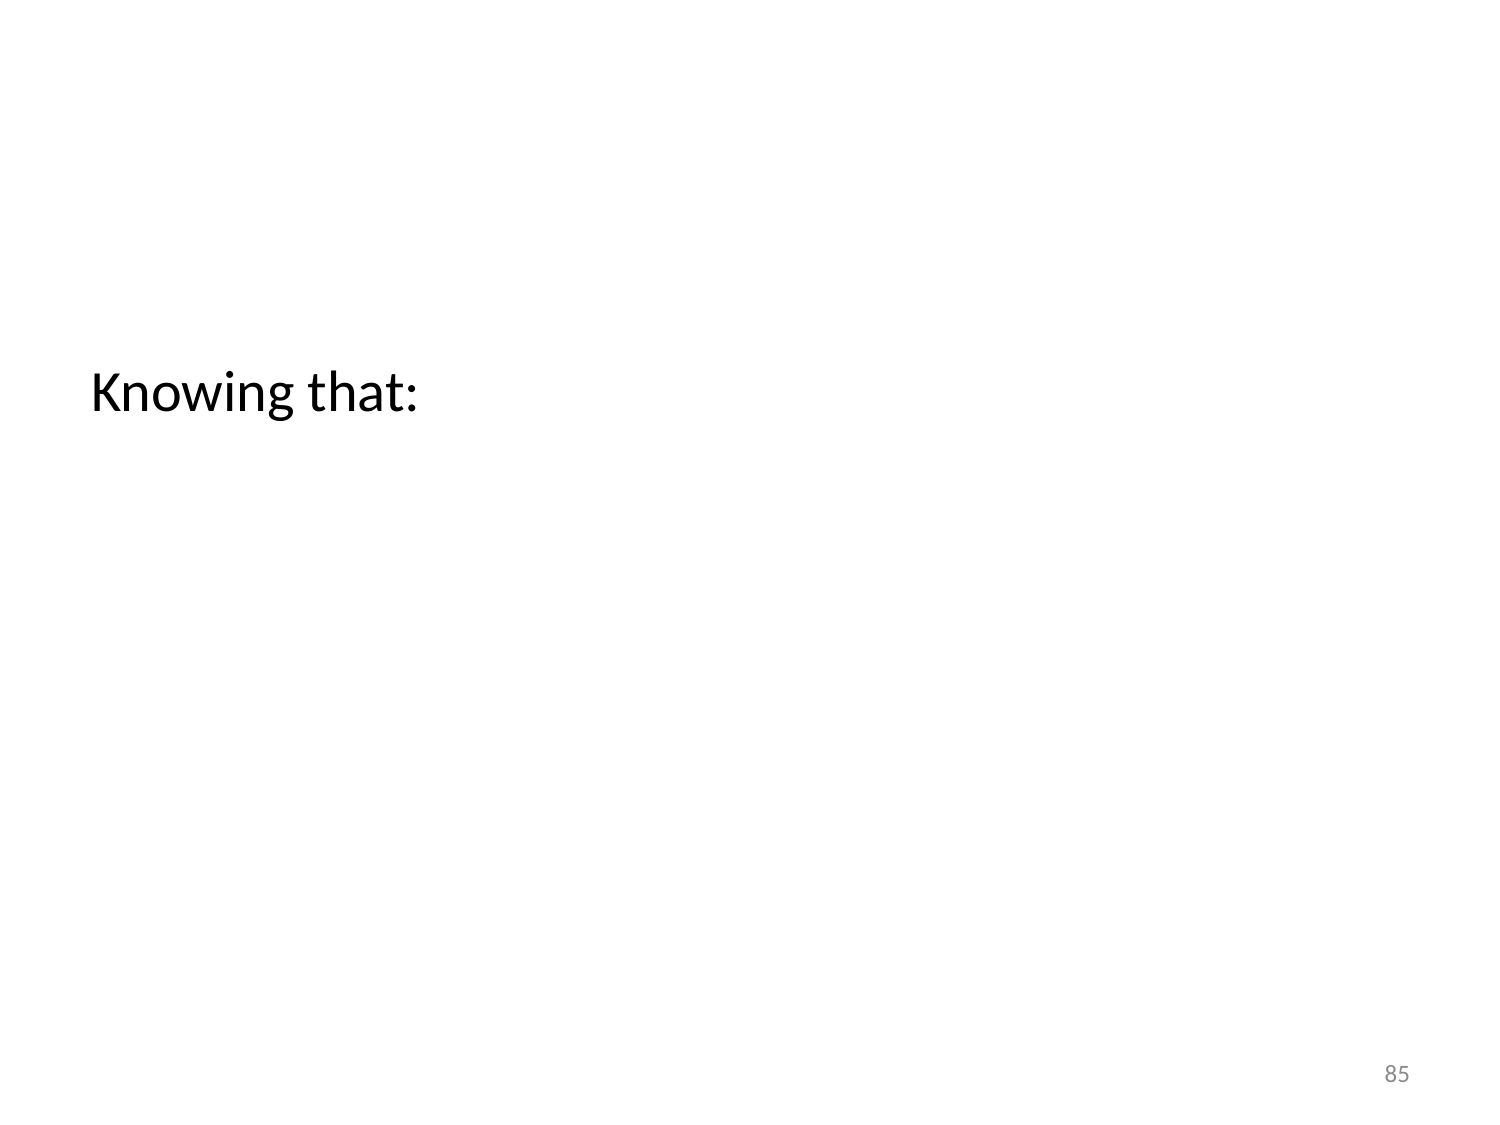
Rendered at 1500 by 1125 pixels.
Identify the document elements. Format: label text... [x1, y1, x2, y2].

slide_number 85 [1074, 1042, 1425, 1103]
